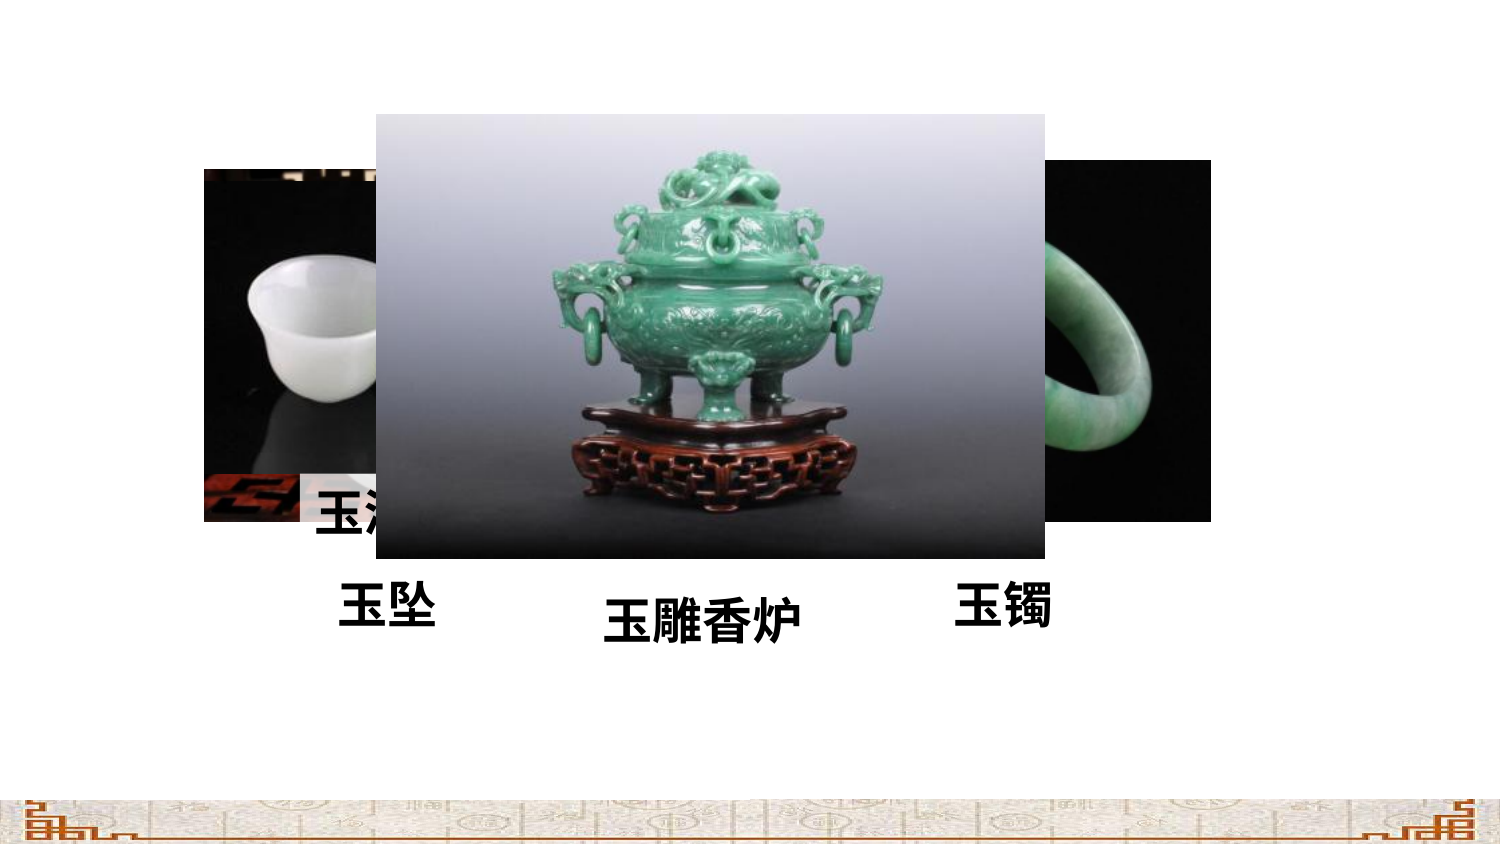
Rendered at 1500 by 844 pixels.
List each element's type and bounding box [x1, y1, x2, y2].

text_box [204, 550, 376, 643]
text_box [204, 169, 376, 181]
picture [0, 799, 1500, 844]
text_box [376, 114, 1045, 658]
text_box [1045, 160, 1211, 643]
text_box [204, 181, 376, 550]
